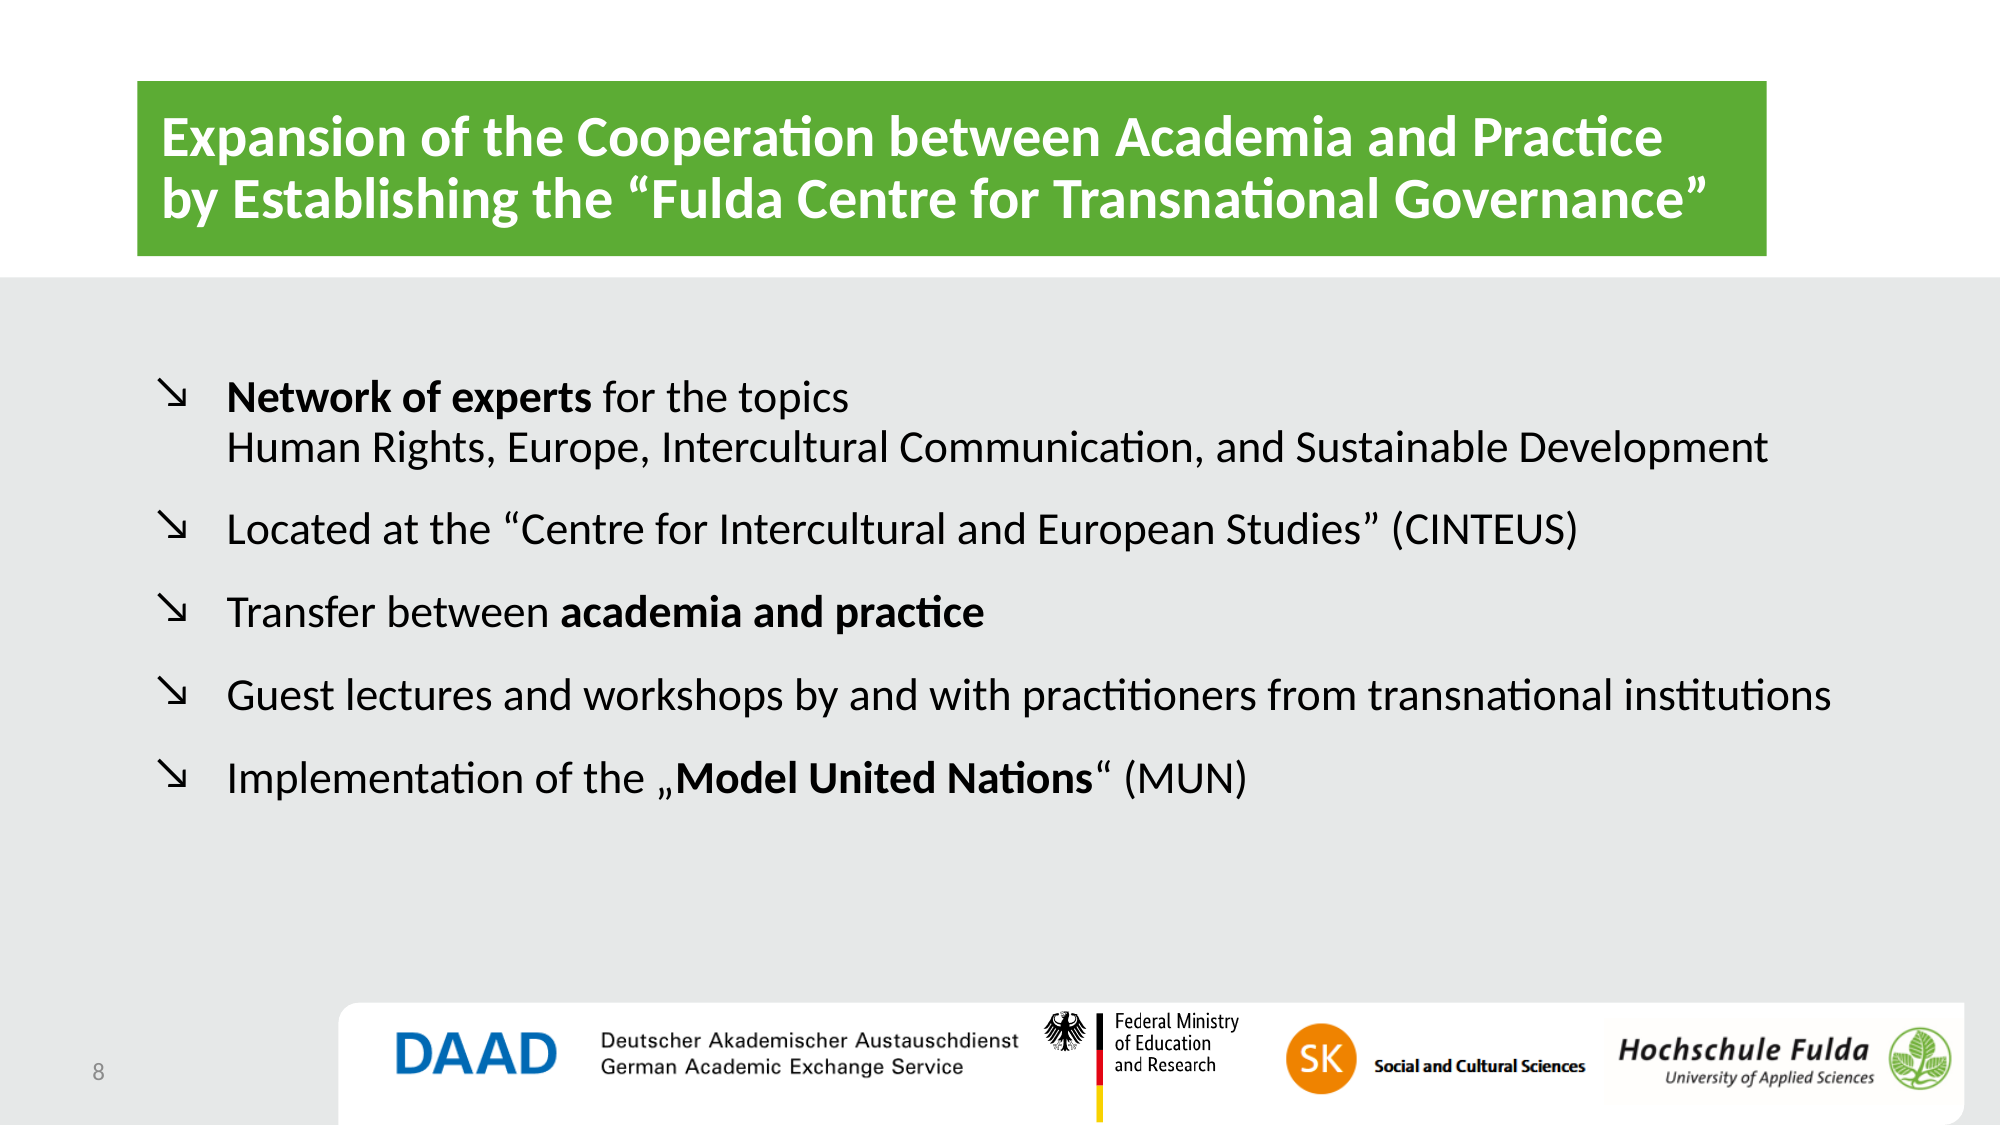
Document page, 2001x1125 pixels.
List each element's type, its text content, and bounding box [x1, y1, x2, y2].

slide_number 8 [3, 1040, 121, 1101]
list Network of experts for the topics Human Rights, Europe, Intercultural Communication, and Sustainable Development Located at the “Centre for Intercultural and European Studies” (CINTEUS) Transfer between academia and practice Guest lectures and workshops by and with practitioners from transnational institutions Implementation of the „Model United Nations“ (MUN) [137, 365, 1863, 994]
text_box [338, 1002, 1965, 1125]
title Expansion of the Cooperation between Academia and Practice by Establishing the “Fulda Centre for Transnational Governance” [137, 81, 1767, 257]
